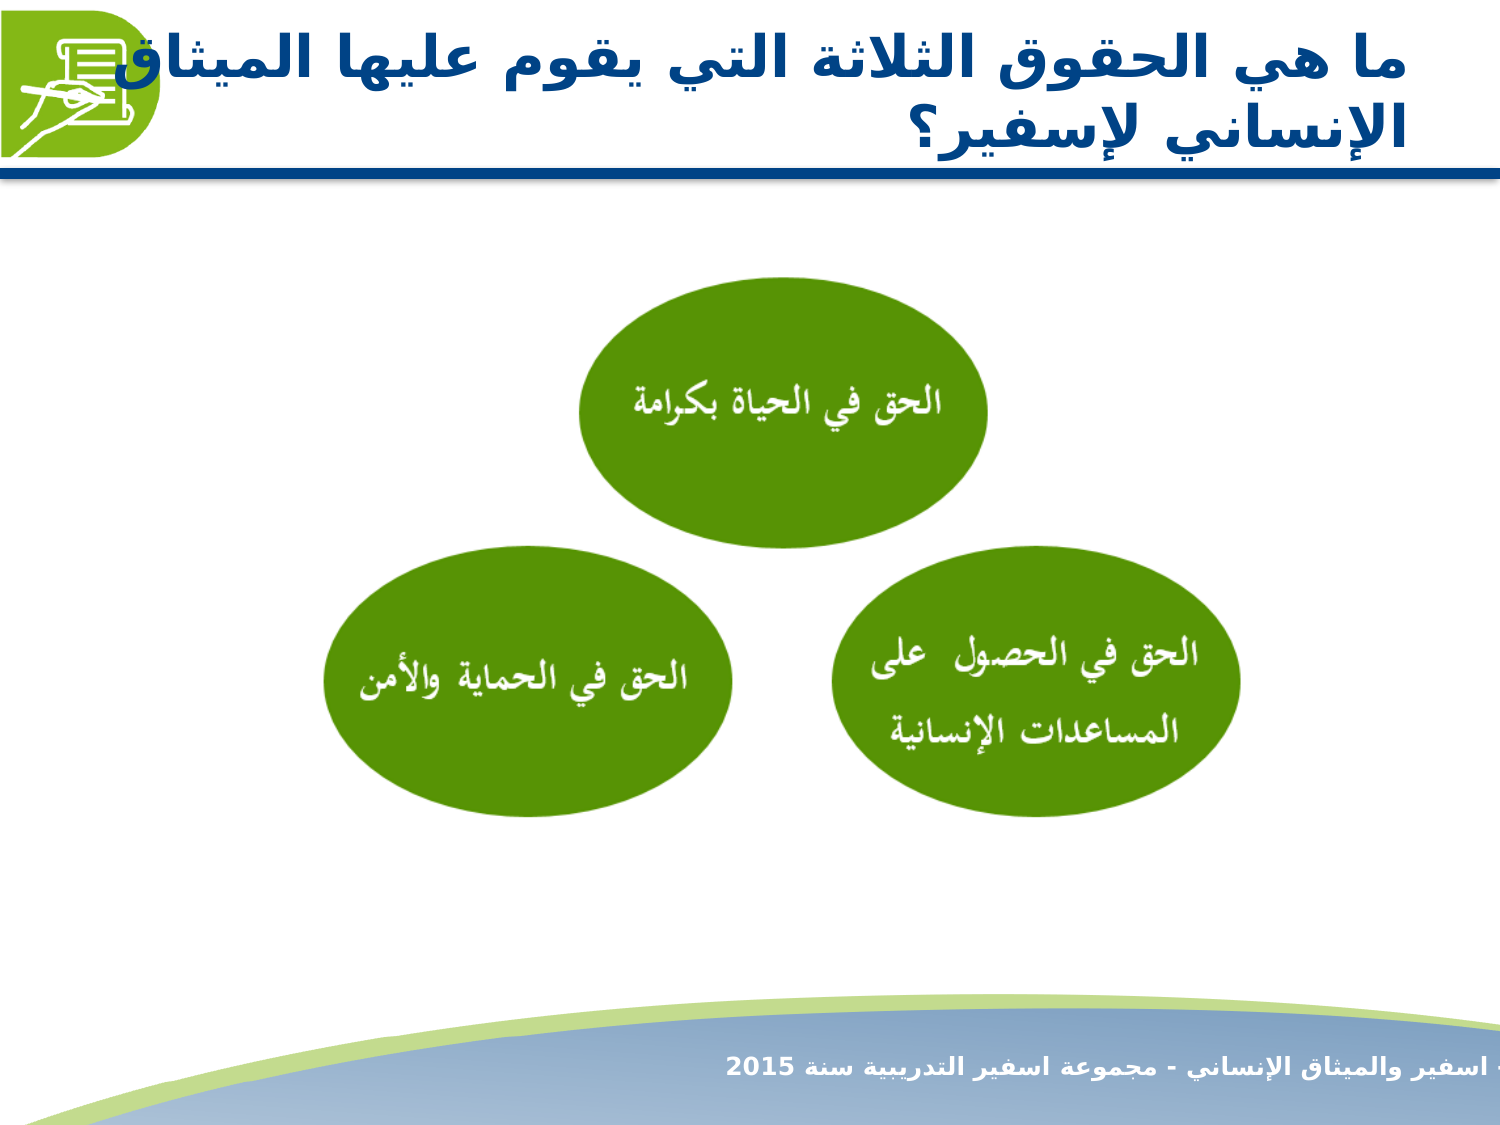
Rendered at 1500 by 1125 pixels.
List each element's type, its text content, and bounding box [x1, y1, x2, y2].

picture [0, 992, 1500, 1125]
text_box الجزء "أ"9 - اسفير والميثاق الإنساني - مجموعة اسفير التدريبية سنة 2015 [710, 1042, 1500, 1088]
picture [312, 266, 1260, 829]
picture [0, 9, 75, 158]
title ما هي الحقوق الثلاثة التي يقوم عليها الميثاق الإنساني لإسفير؟ [75, 0, 1425, 178]
